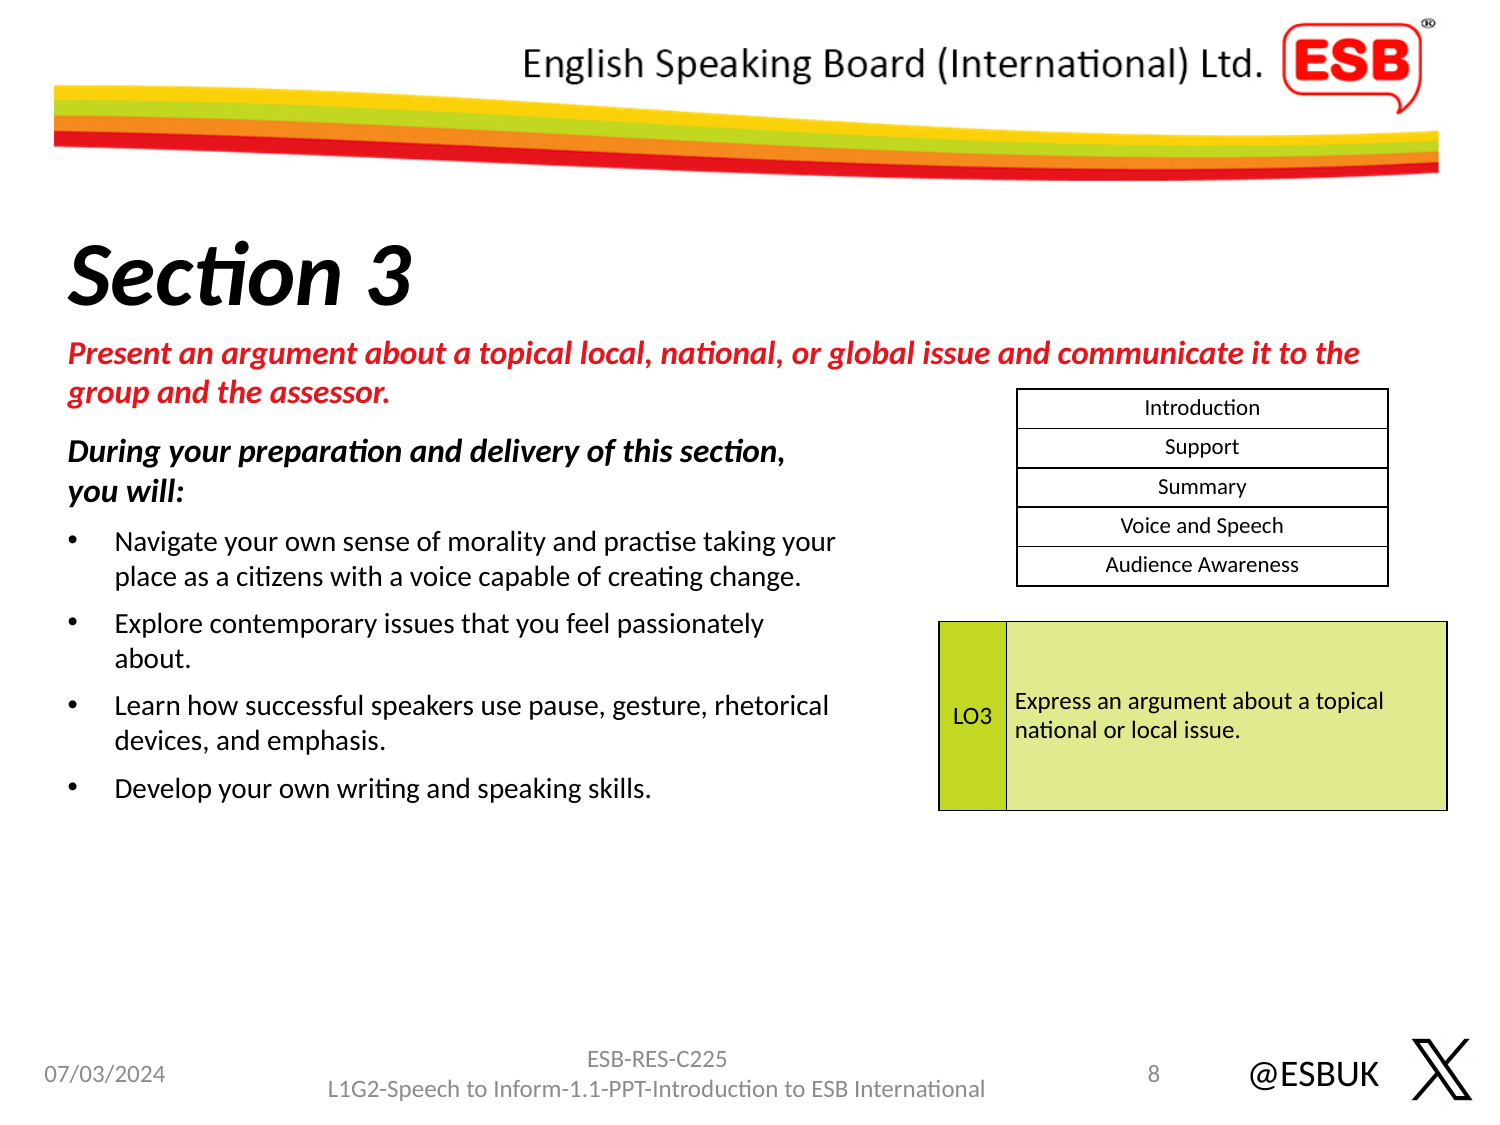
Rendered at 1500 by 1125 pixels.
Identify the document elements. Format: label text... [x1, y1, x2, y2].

title Section 3 [53, 166, 1347, 323]
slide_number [29, 1042, 308, 1103]
table_header Express an argument about a topical national or local issue. [1007, 622, 1446, 810]
table_cell Voice and Speech [1018, 508, 1387, 546]
table_cell Support [1018, 429, 1387, 467]
slide_number 8 [930, 1042, 1176, 1103]
table_cell Audience Awareness [1018, 547, 1387, 585]
picture [0, 0, 1500, 189]
table_cell Summary [1018, 469, 1387, 506]
text_box During your preparation and delivery of this section, you will: Navigate your own sense of morality and practise taking your place as a citizens with a voice capable of creating change. Explore contemporary issues that you feel passionately about. Learn how successful speakers use pause, gesture, rhetorical devices, and emphasis. Develop your own writing and speaking skills. [53, 422, 857, 859]
table_header LO3 [940, 622, 1006, 810]
picture [1403, 1026, 1484, 1113]
text_box Present an argument about a topical local, national, or global issue and communicate it to the group and the assessor. [53, 323, 1436, 418]
footer ESB-RES-C225 L1G2-Speech to Inform-1.1-PPT-Introduction to ESB International [308, 1042, 930, 1103]
table_header Introduction [1018, 390, 1387, 428]
